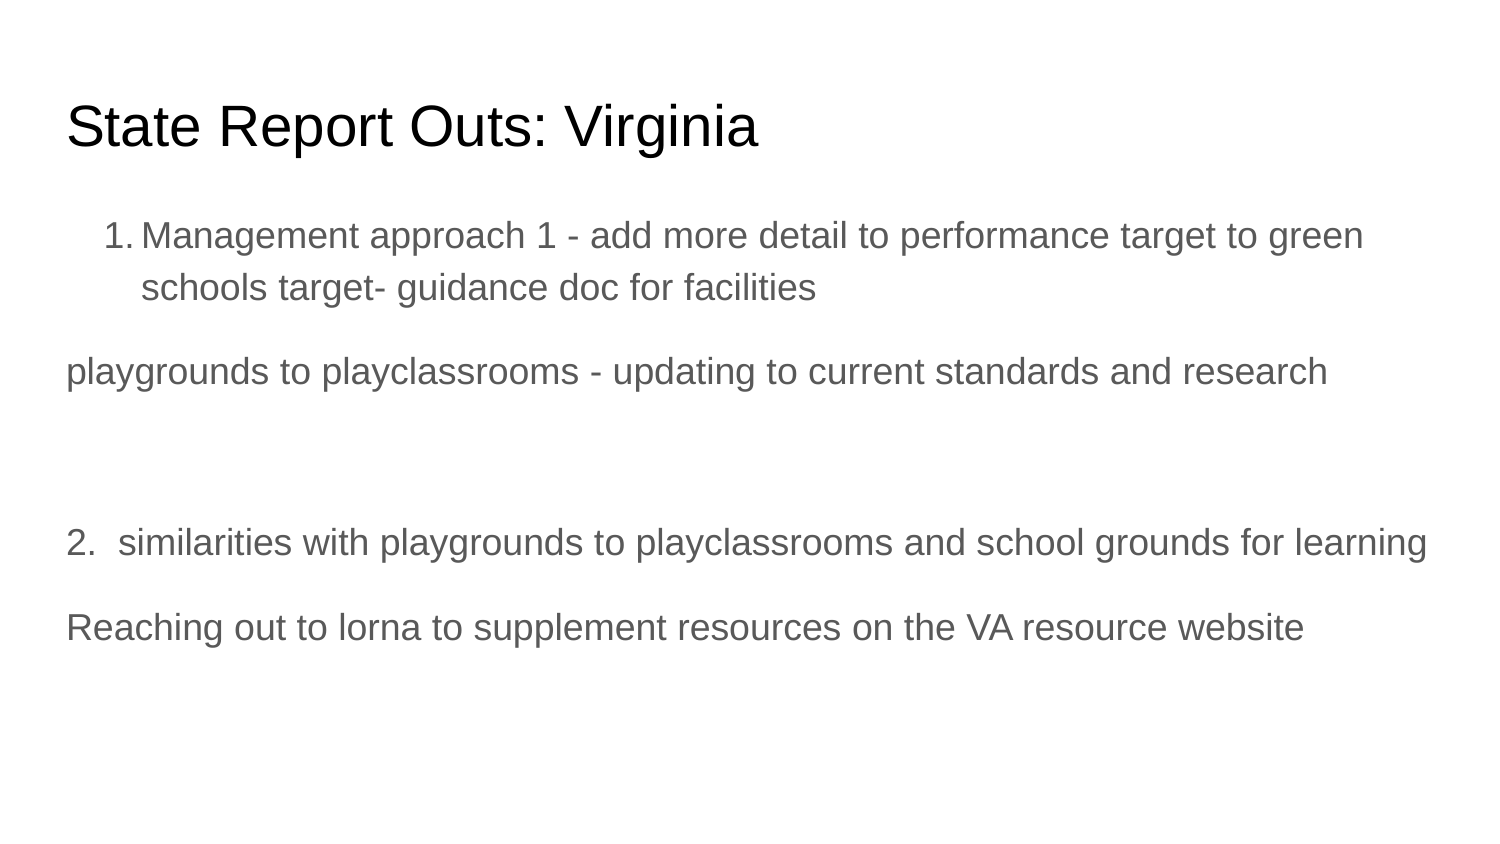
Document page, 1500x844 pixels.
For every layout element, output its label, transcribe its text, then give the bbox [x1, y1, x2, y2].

title State Report Outs: Virginia [51, 72, 1449, 167]
list Management approach 1 - add more detail to performance target to green schools target- guidance doc for facilities playgrounds to playclassrooms - updating to current standards and research 2. similarities with playgrounds to playclassrooms and school grounds for learning Reaching out to lorna to supplement resources on the VA resource website [51, 189, 1449, 750]
